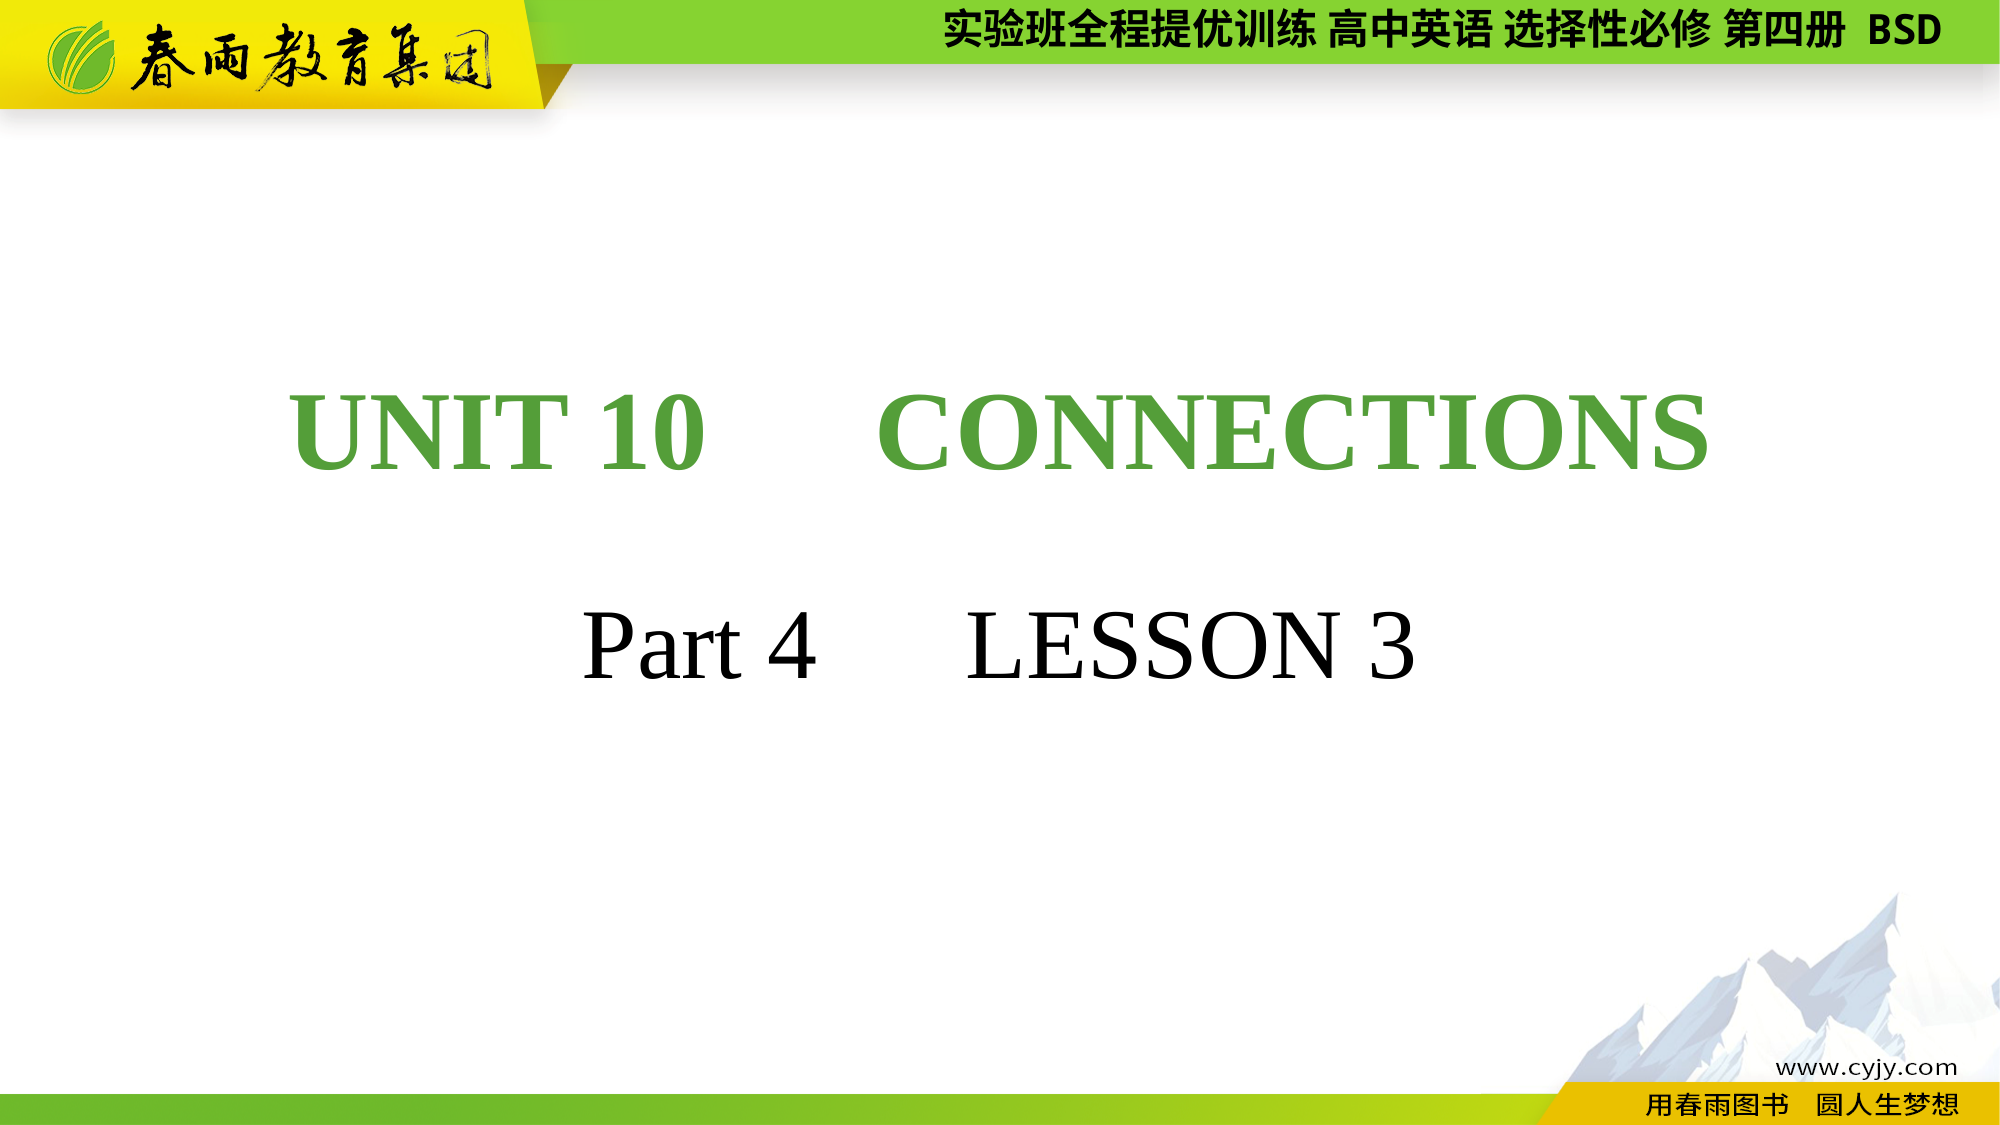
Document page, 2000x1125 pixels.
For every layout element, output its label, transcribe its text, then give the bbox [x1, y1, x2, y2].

picture [0, 0, 2000, 1125]
text_box UNIT 10 CONNECTIONS [54, 282, 1946, 500]
text_box Part 4 LESSON 3 [54, 511, 1946, 706]
